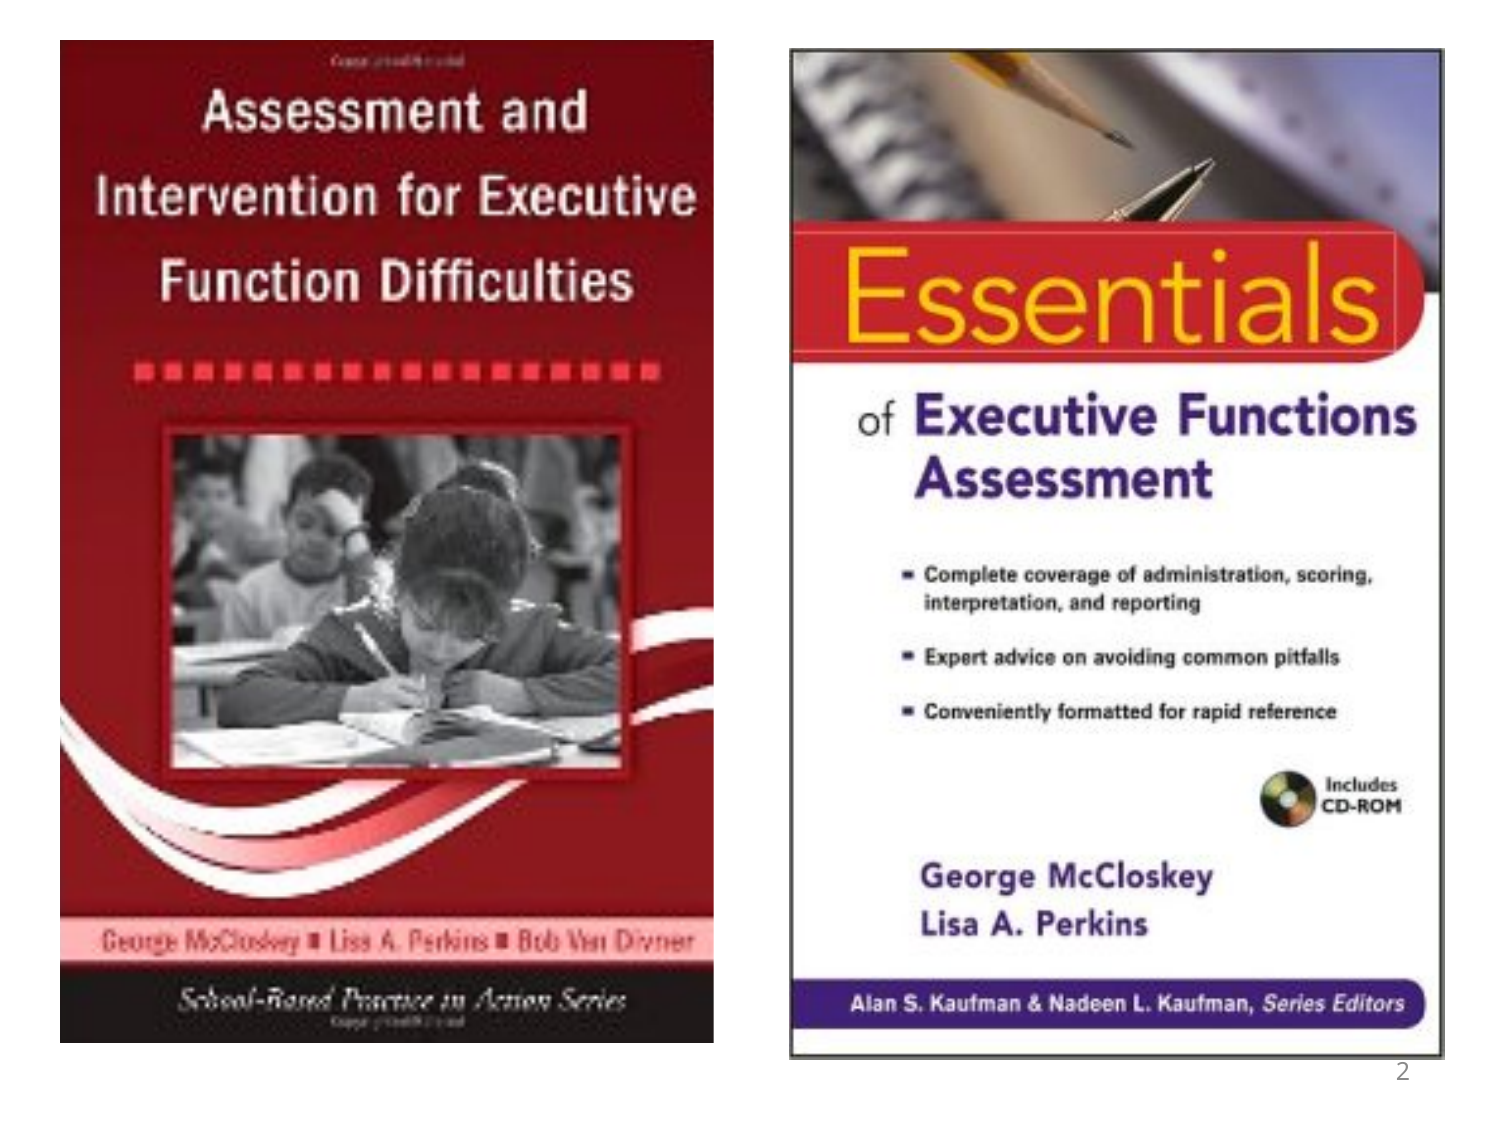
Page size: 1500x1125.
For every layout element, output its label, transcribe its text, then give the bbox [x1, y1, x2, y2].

picture [59, 40, 714, 1043]
slide_number 2 [1074, 1068, 1425, 1103]
picture [789, 48, 1445, 1060]
